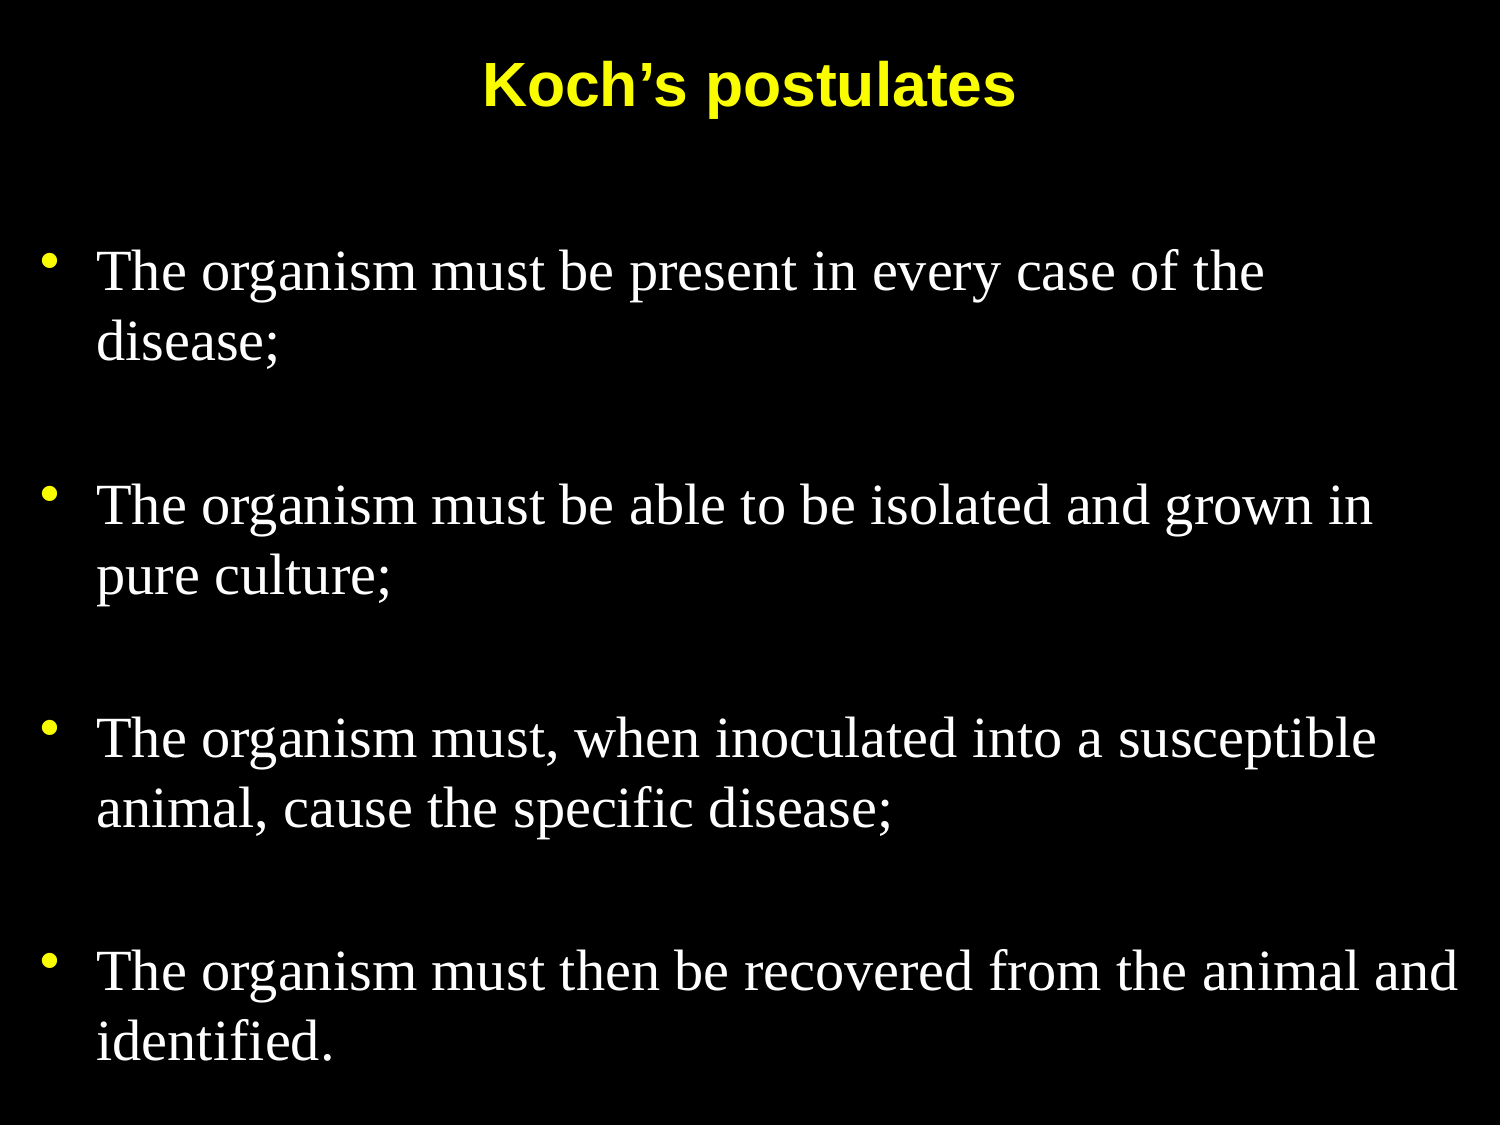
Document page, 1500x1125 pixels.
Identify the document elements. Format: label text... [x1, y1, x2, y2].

list The organism must be present in every case of the disease; The organism must be able to be isolated and grown in pure culture; The organism must, when inoculated into a susceptible animal, cause the specific disease; The organism must then be recovered from the animal and identified. [24, 224, 1476, 901]
title Koch’s postulates [112, 0, 1388, 176]
